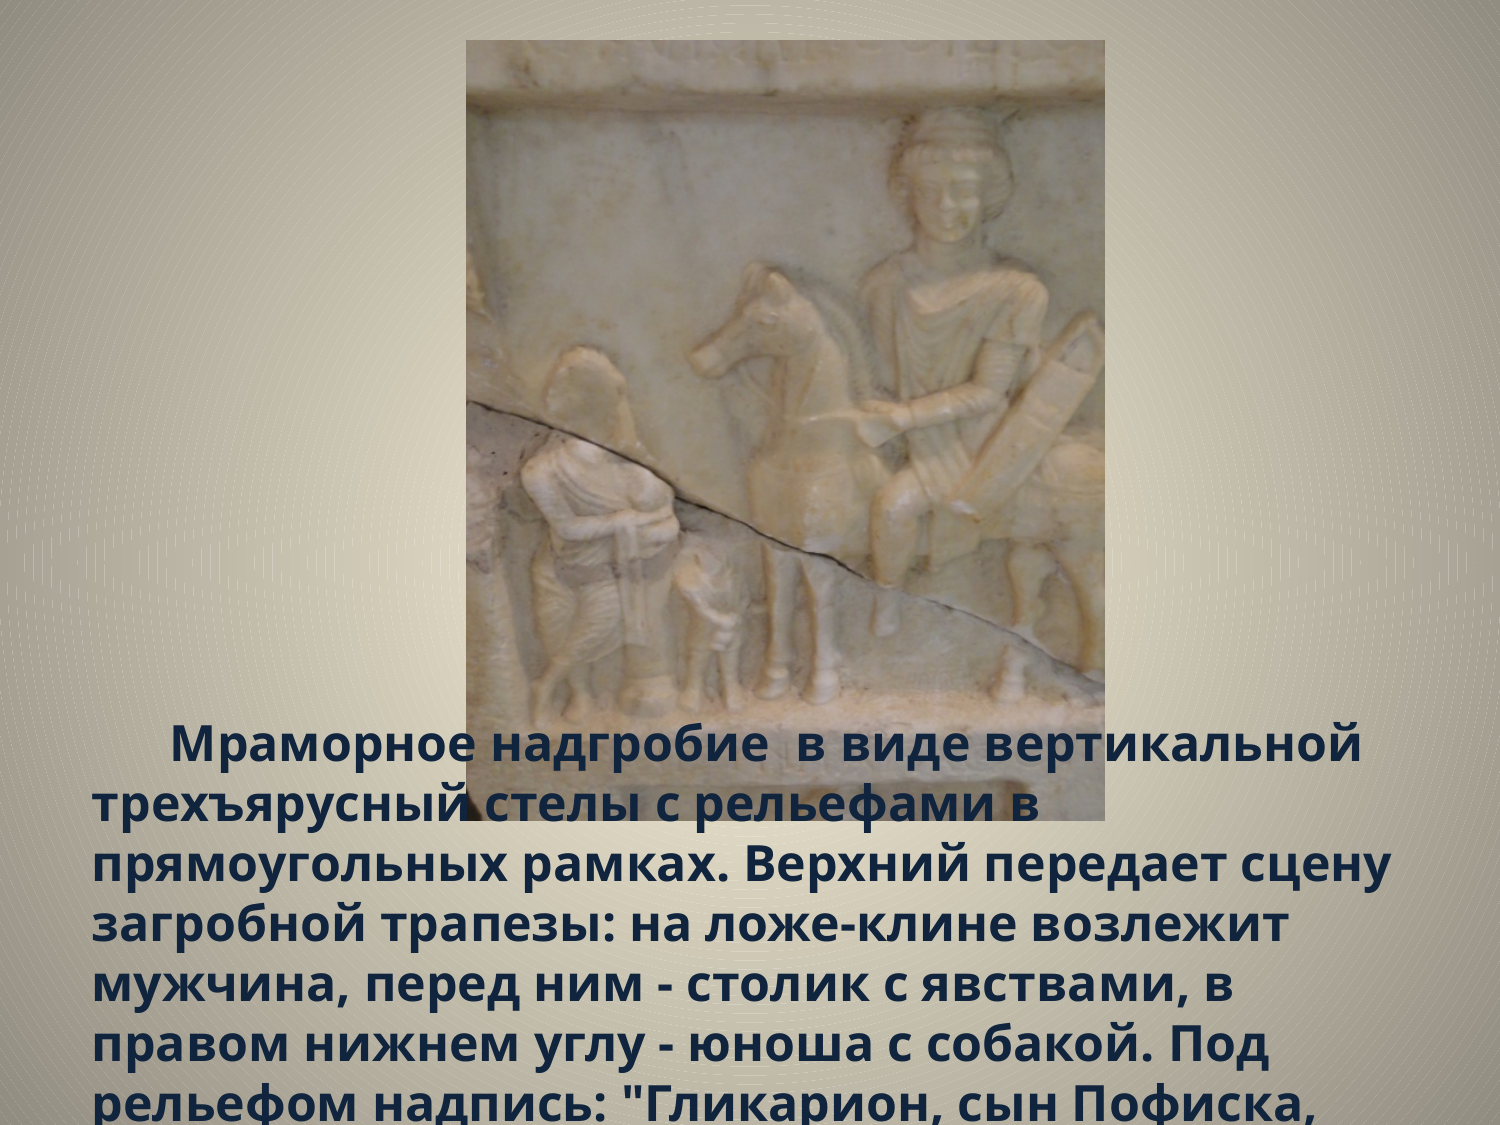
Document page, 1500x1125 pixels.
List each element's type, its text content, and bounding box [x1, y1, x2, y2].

picture [466, 40, 1105, 822]
text_box Мраморное надгробие в виде вертикальной трехъярусный стелы с рельефами в прямоугольных рамках. Верхний передает сцену загробной трапезы: на ложе-клине возлежит мужчина, перед ним - столик с явствами, в правом нижнем углу - юноша с собакой. Под рельефом надпись: "Гликарион, сын Пофиска, прощай". [76, 703, 1459, 1125]
